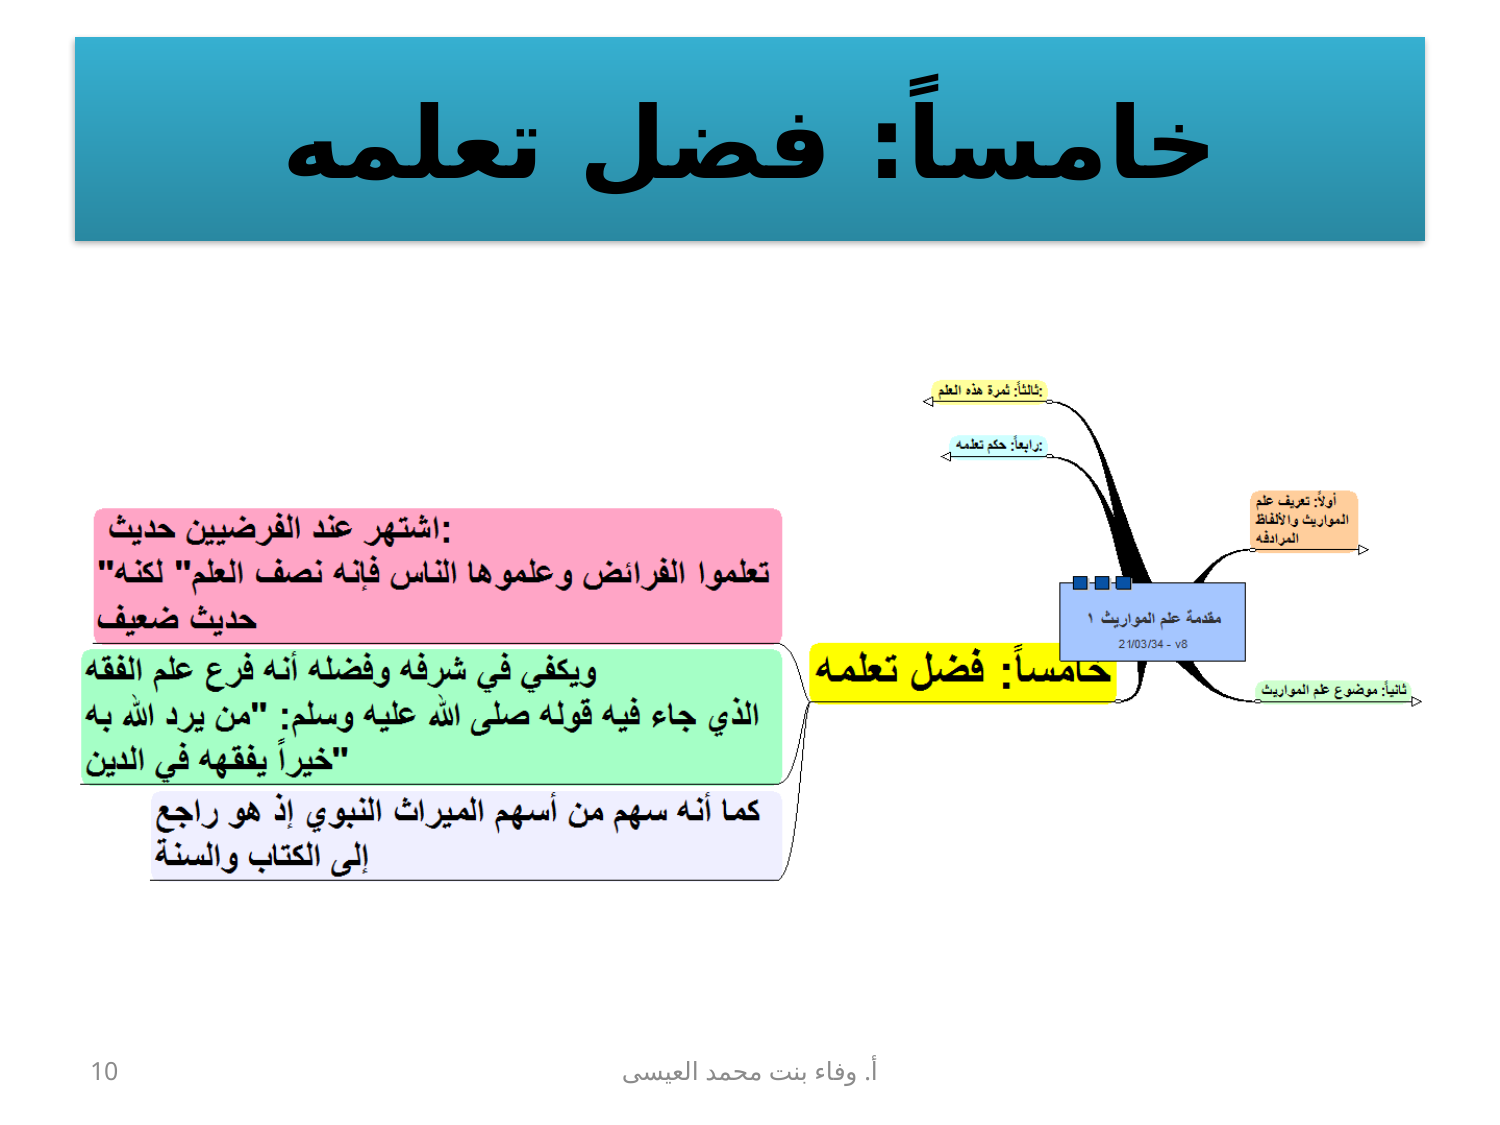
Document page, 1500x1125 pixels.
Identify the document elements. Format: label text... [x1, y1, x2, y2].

slide_number 10 [75, 1042, 425, 1103]
picture [74, 262, 1426, 1005]
footer أ. وفاء بنت محمد العيسى [512, 1042, 988, 1103]
title خامساً: فضل تعلمه [75, 37, 1425, 241]
